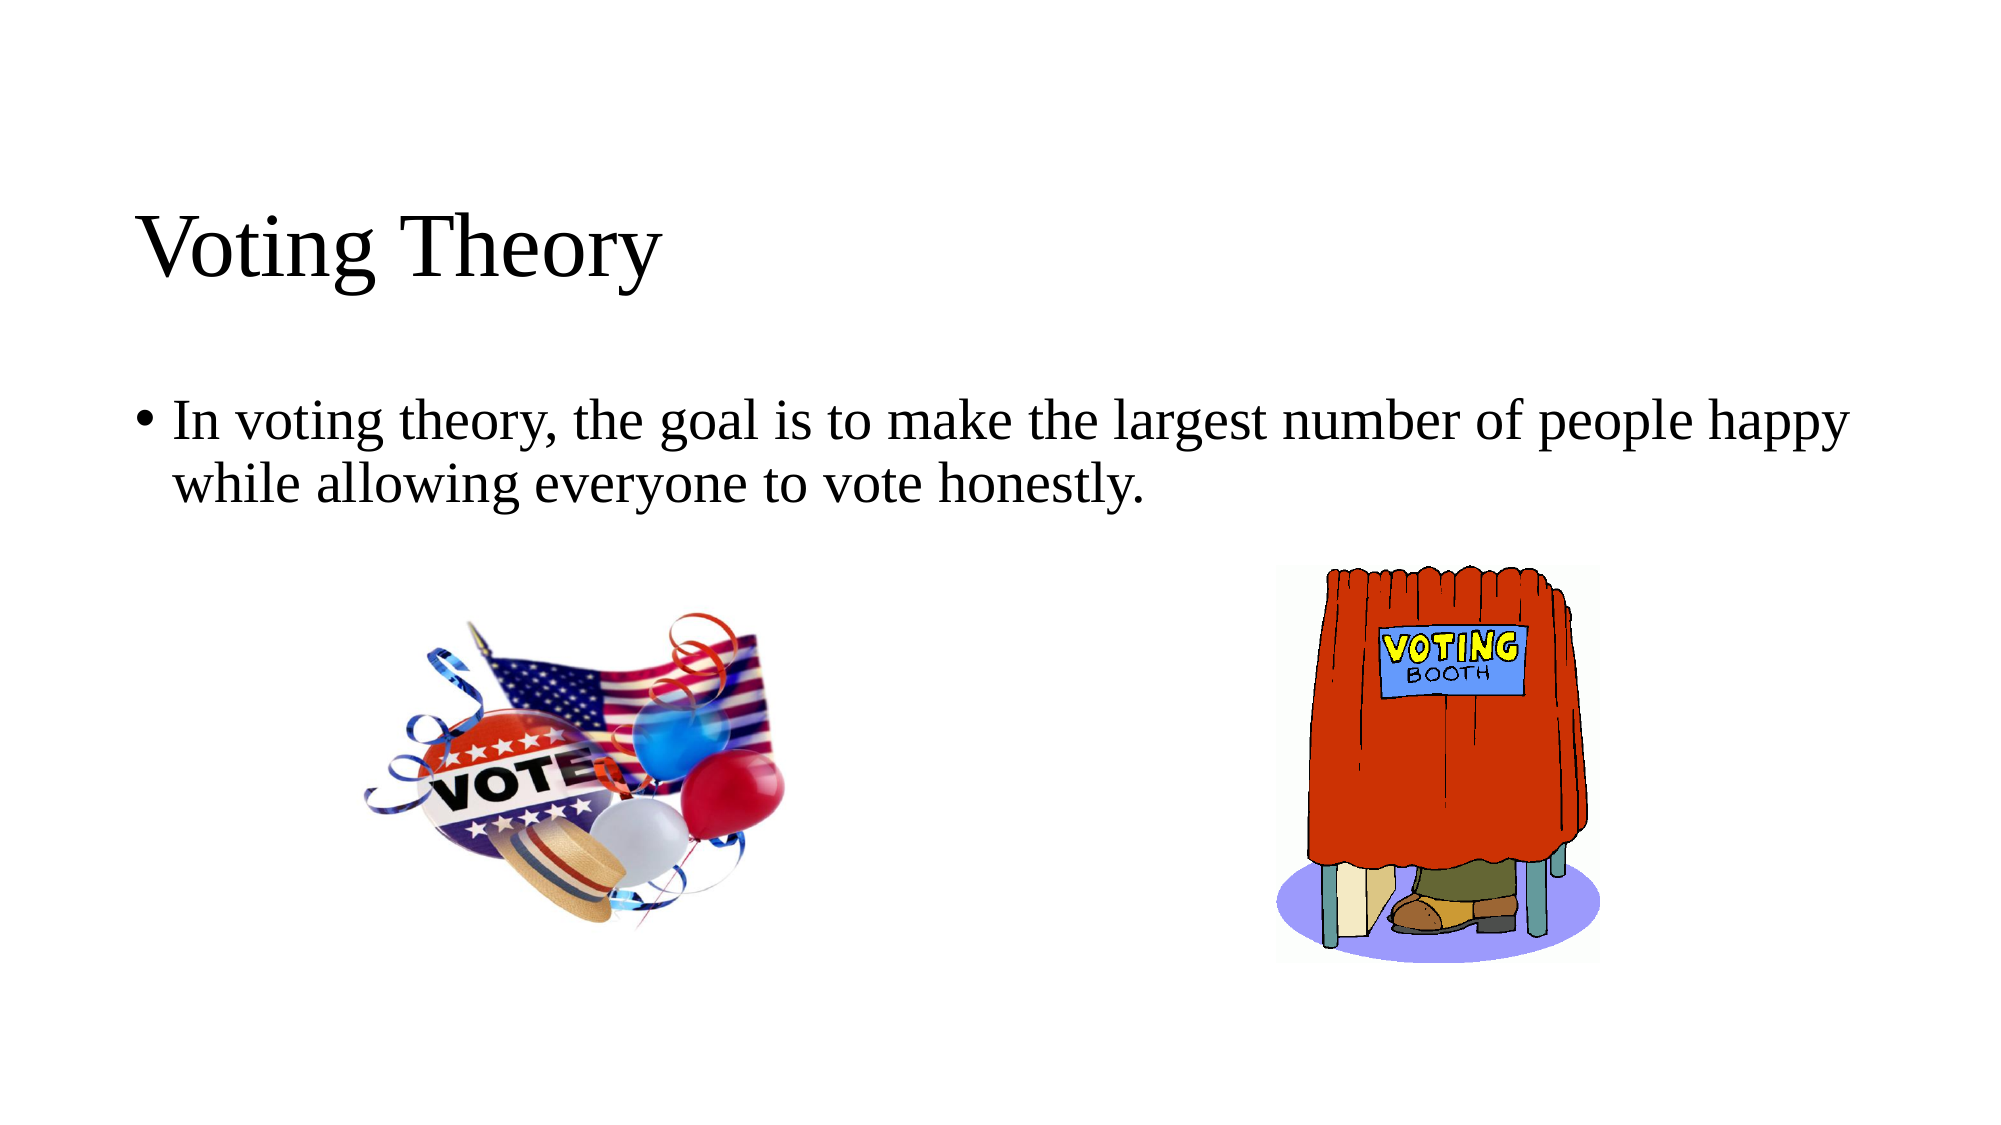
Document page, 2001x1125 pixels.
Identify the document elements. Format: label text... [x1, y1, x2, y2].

title Voting Theory [119, 163, 1635, 331]
list In voting theory, the goal is to make the largest number of people happy while allowing everyone to vote honestly. [119, 381, 1937, 957]
picture [338, 589, 806, 940]
picture [1276, 565, 1600, 963]
